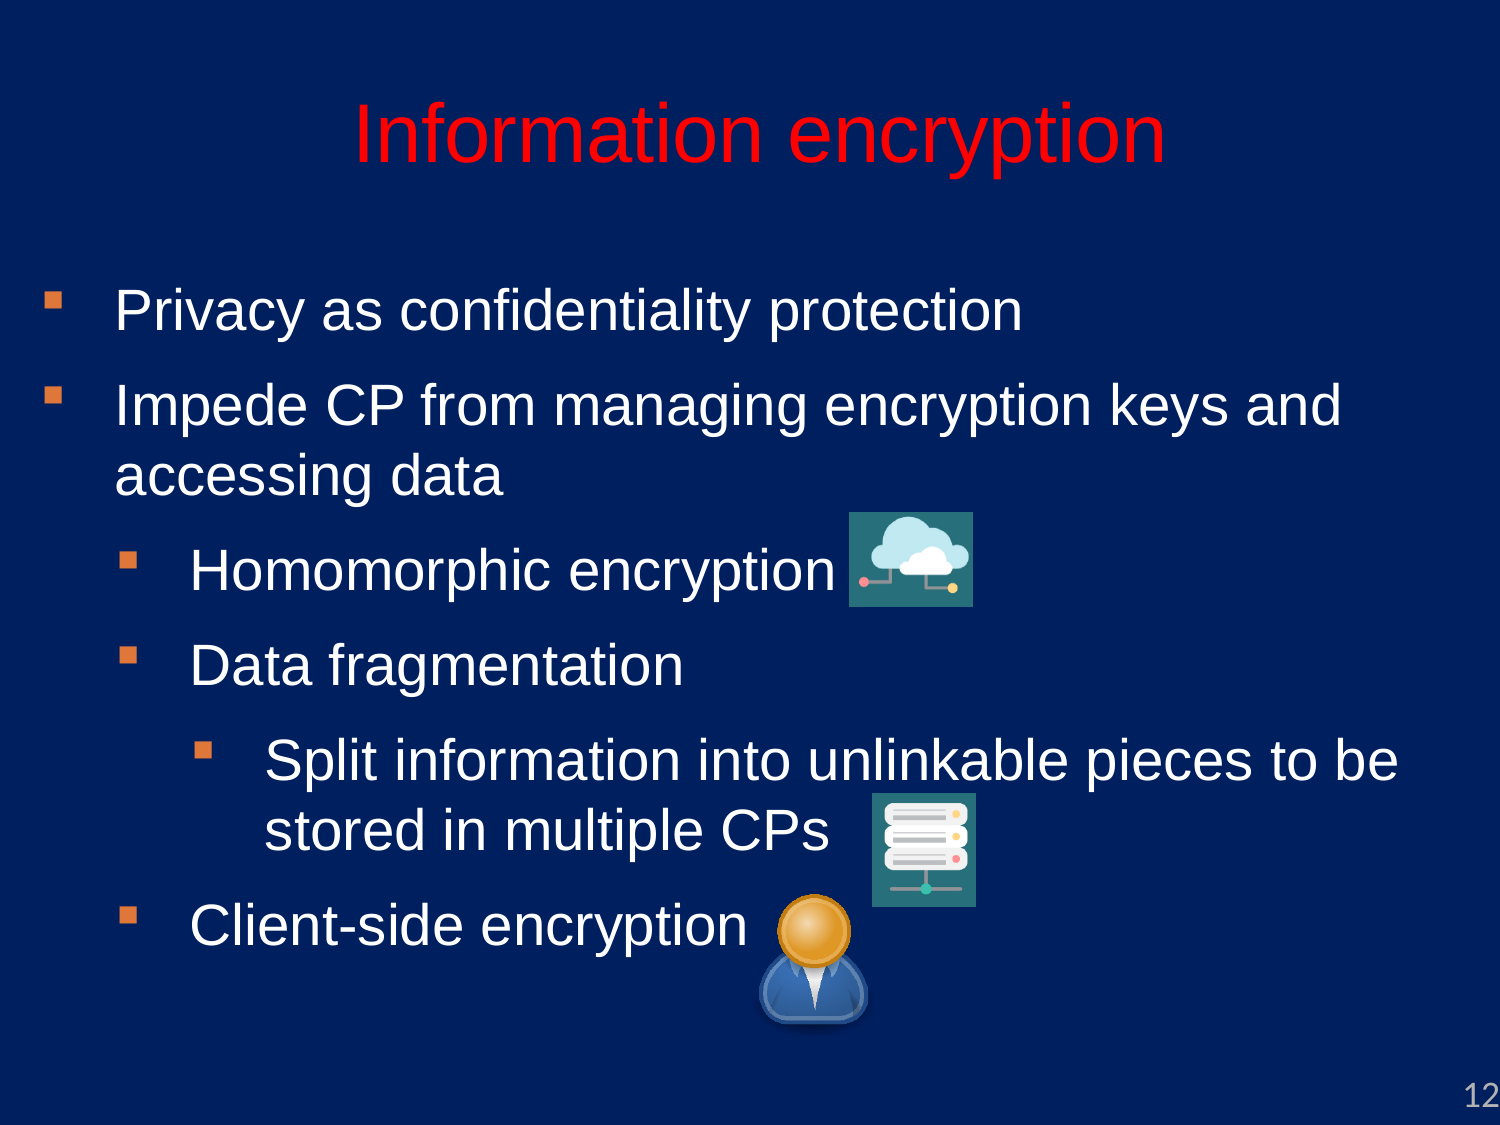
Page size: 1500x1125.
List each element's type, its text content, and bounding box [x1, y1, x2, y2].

picture [849, 512, 973, 607]
title Information encryption [44, 53, 1456, 267]
slide_number 12 [1437, 1069, 1500, 1125]
text_box Privacy as confidentiality protection Impede CP from managing encryption keys and accessing data Homomorphic encryption Data fragmentation Split information into unlinkable pieces to be stored in multiple CPs Client-side encryption [37, 177, 1413, 1053]
picture [734, 793, 977, 1044]
